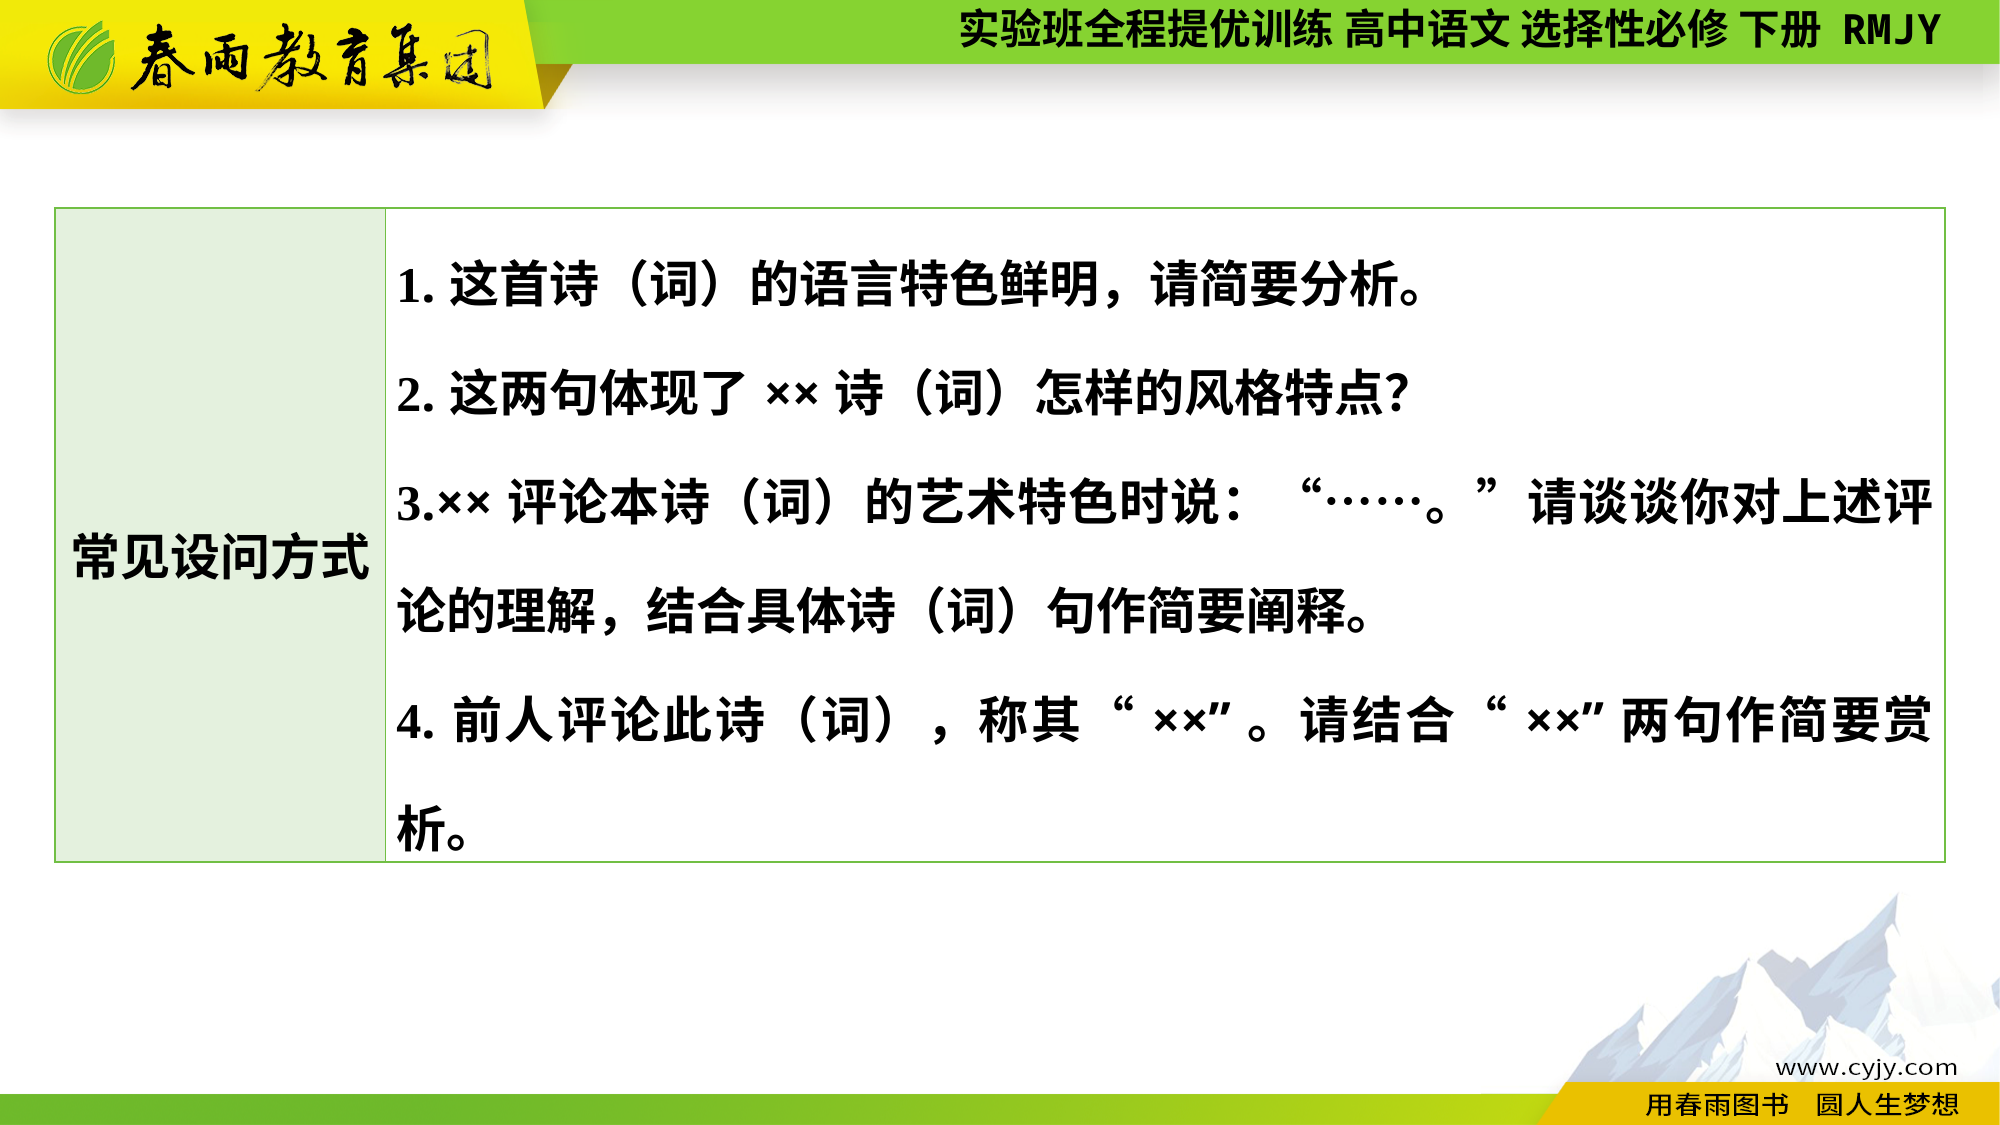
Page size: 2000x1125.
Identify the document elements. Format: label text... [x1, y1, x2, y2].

table_header 常见设问方式 [56, 209, 385, 861]
table_header 1.这首诗（词）的语言特色鲜明，请简要分析。 2.这两句体现了××诗（词）怎样的风格特点？ 3.××评论本诗（词）的艺术特色时说：“……。”请谈谈你对上述评论的理解，结合具体诗（词）句作简要阐释。 4.前人评论此诗（词），称其“××”。请结合“××”两句作简要赏析。 [386, 209, 1944, 861]
picture [0, 0, 2000, 1125]
